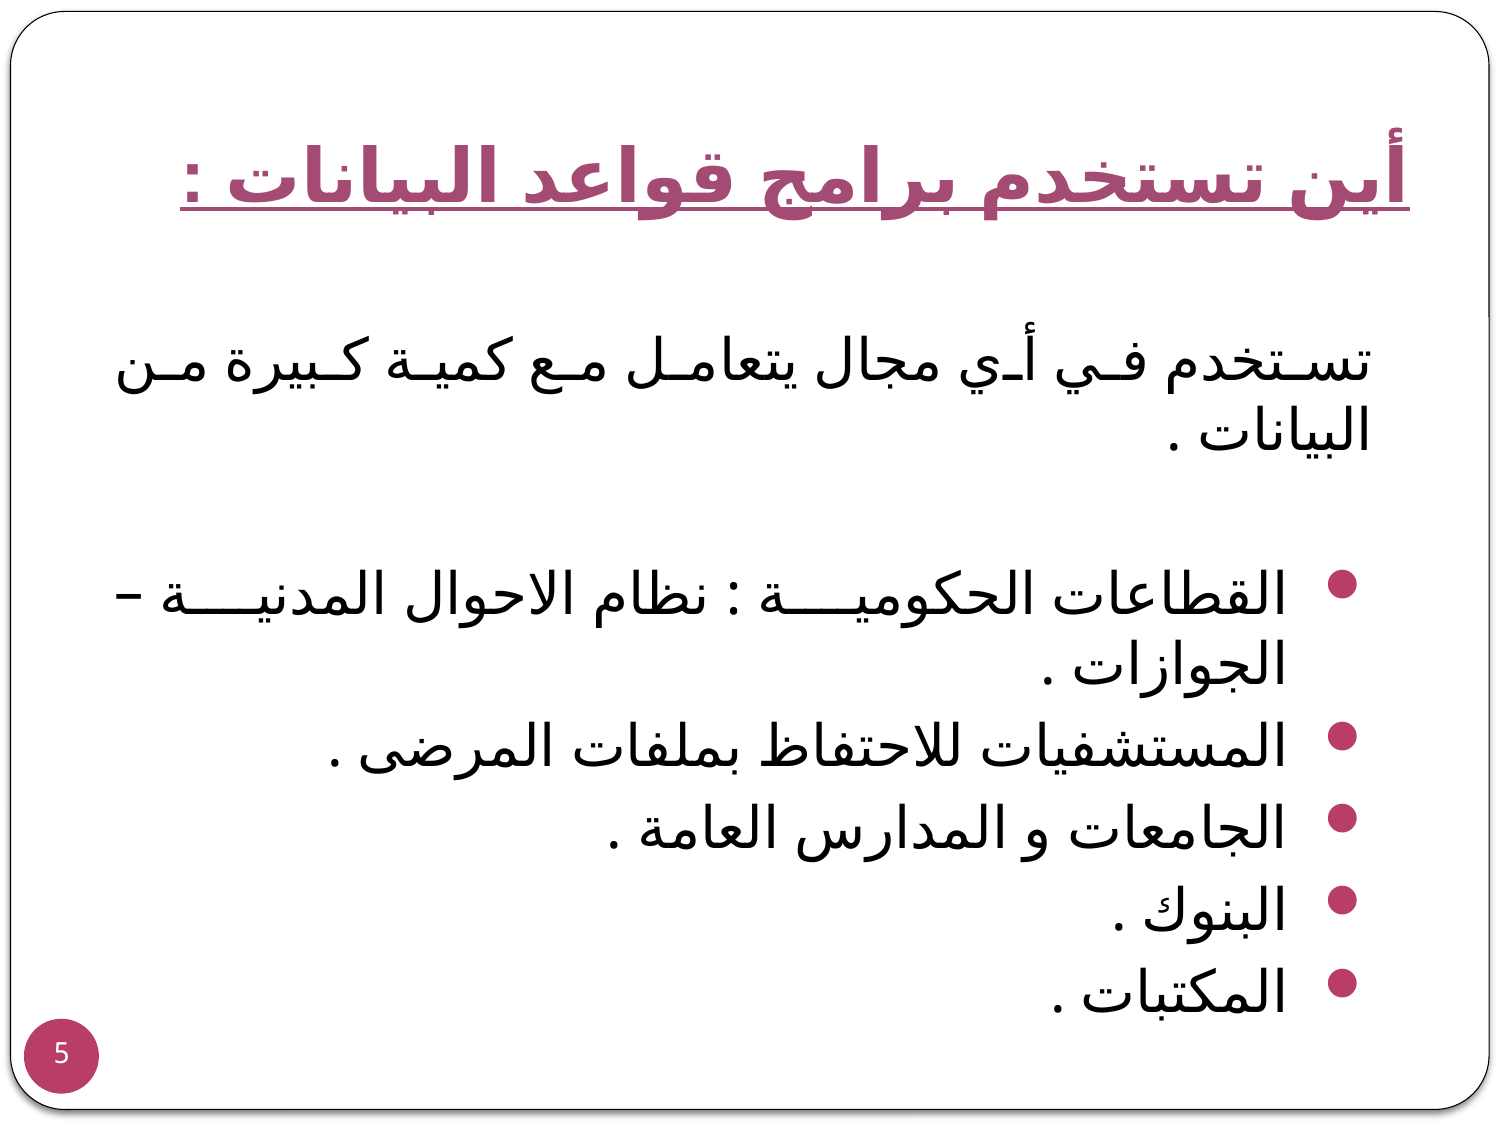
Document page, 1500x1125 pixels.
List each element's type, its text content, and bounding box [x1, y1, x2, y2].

slide_number 5 [23, 1018, 99, 1094]
title أين تستخدم برامج قواعد البيانات : [150, 45, 1425, 233]
list تستخدم في أي مجال يتعامل مع كمية كبيرة من البيانات . القطاعات الحكومية : نظام الاحوال المدنية – الجوازات . المستشفيات للاحتفاظ بملفات المرضى . الجامعات و المدارس العامة . البنوك . المكتبات . [100, 314, 1388, 1010]
